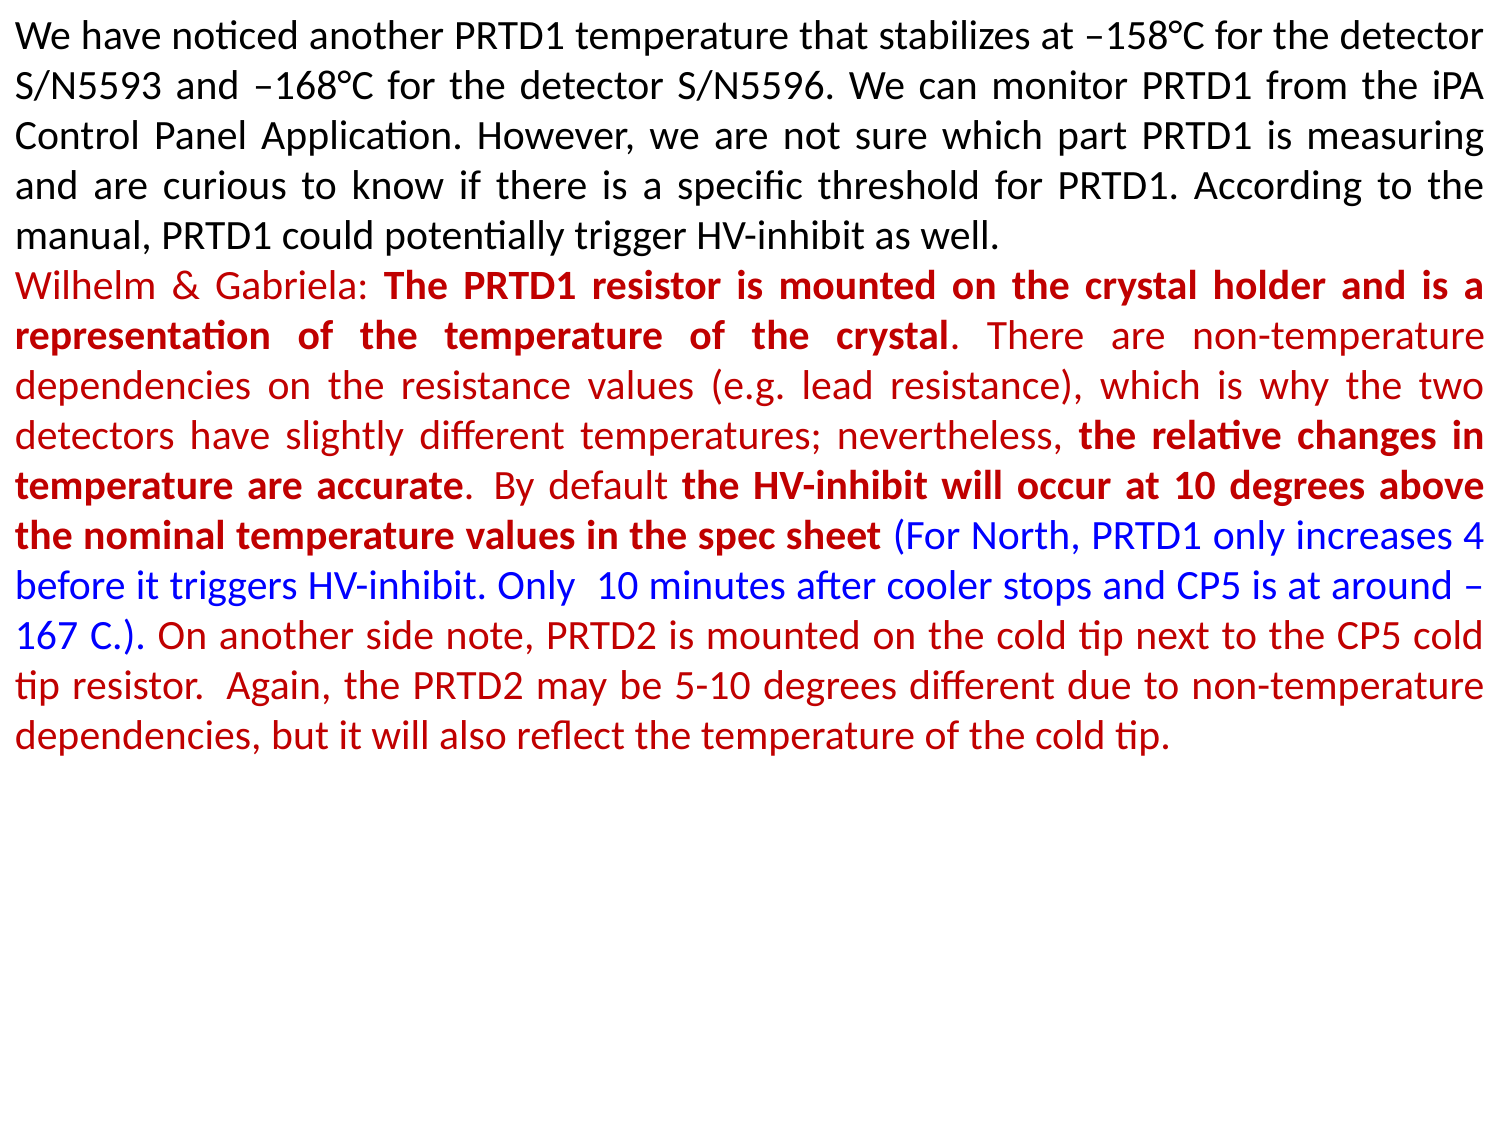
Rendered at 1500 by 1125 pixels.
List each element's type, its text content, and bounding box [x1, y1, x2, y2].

text_box We have noticed another PRTD1 temperature that stabilizes at –158°C for the detector S/N5593 and –168°C for the detector S/N5596. We can monitor PRTD1 from the iPA Control Panel Application. However, we are not sure which part PRTD1 is measuring and are curious to know if there is a specific threshold for PRTD1. According to the manual, PRTD1 could potentially trigger HV-inhibit as well. Wilhelm & Gabriela: The PRTD1 resistor is mounted on the crystal holder and is a representation of the temperature of the crystal. There are non-temperature dependencies on the resistance values (e.g. lead resistance), which is why the two detectors have slightly different temperatures; nevertheless, the relative changes in temperature are accurate. By default the HV-inhibit will occur at 10 degrees above the nominal temperature values in the spec sheet (For North, PRTD1 only increases 4 before it triggers HV-inhibit. Only 10 minutes after cooler stops and CP5 is at around –167 C.). On another side note, PRTD2 is mounted on the cold tip next to the CP5 cold tip resistor. Again, the PRTD2 may be 5-10 degrees different due to non-temperature dependencies, but it will also reflect the temperature of the cold tip. [0, 0, 1500, 766]
